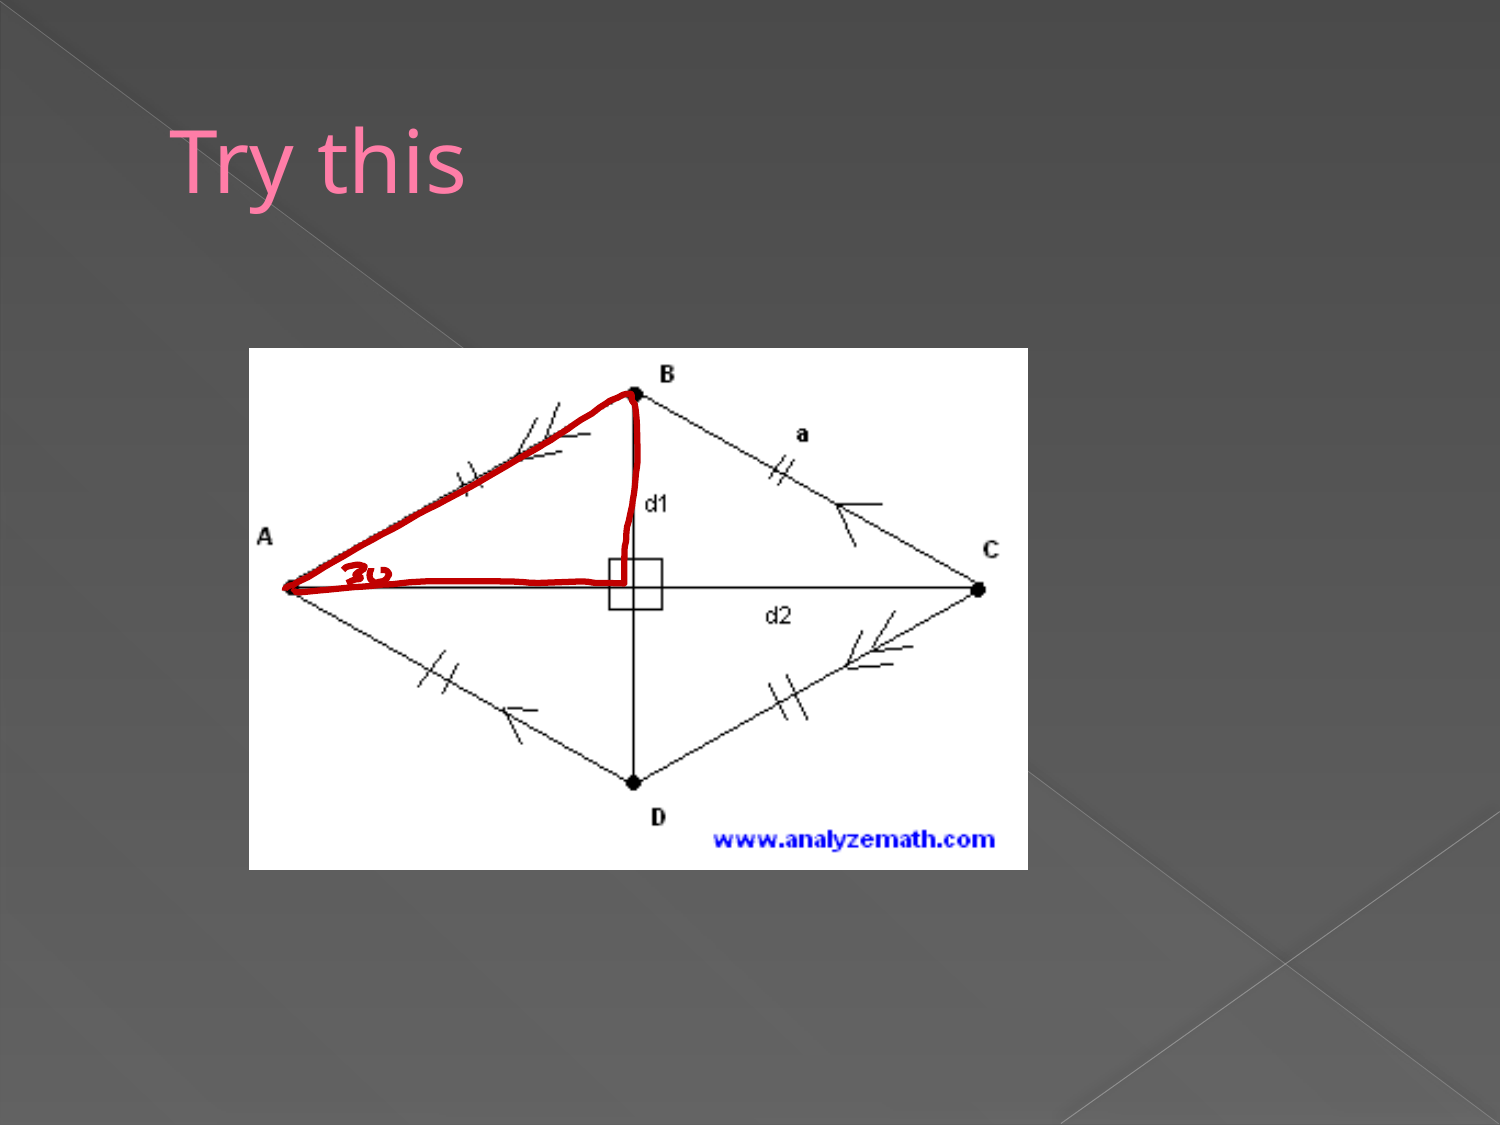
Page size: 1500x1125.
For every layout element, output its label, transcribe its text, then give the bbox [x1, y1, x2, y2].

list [249, 348, 1028, 871]
title Try this [75, 43, 1425, 274]
